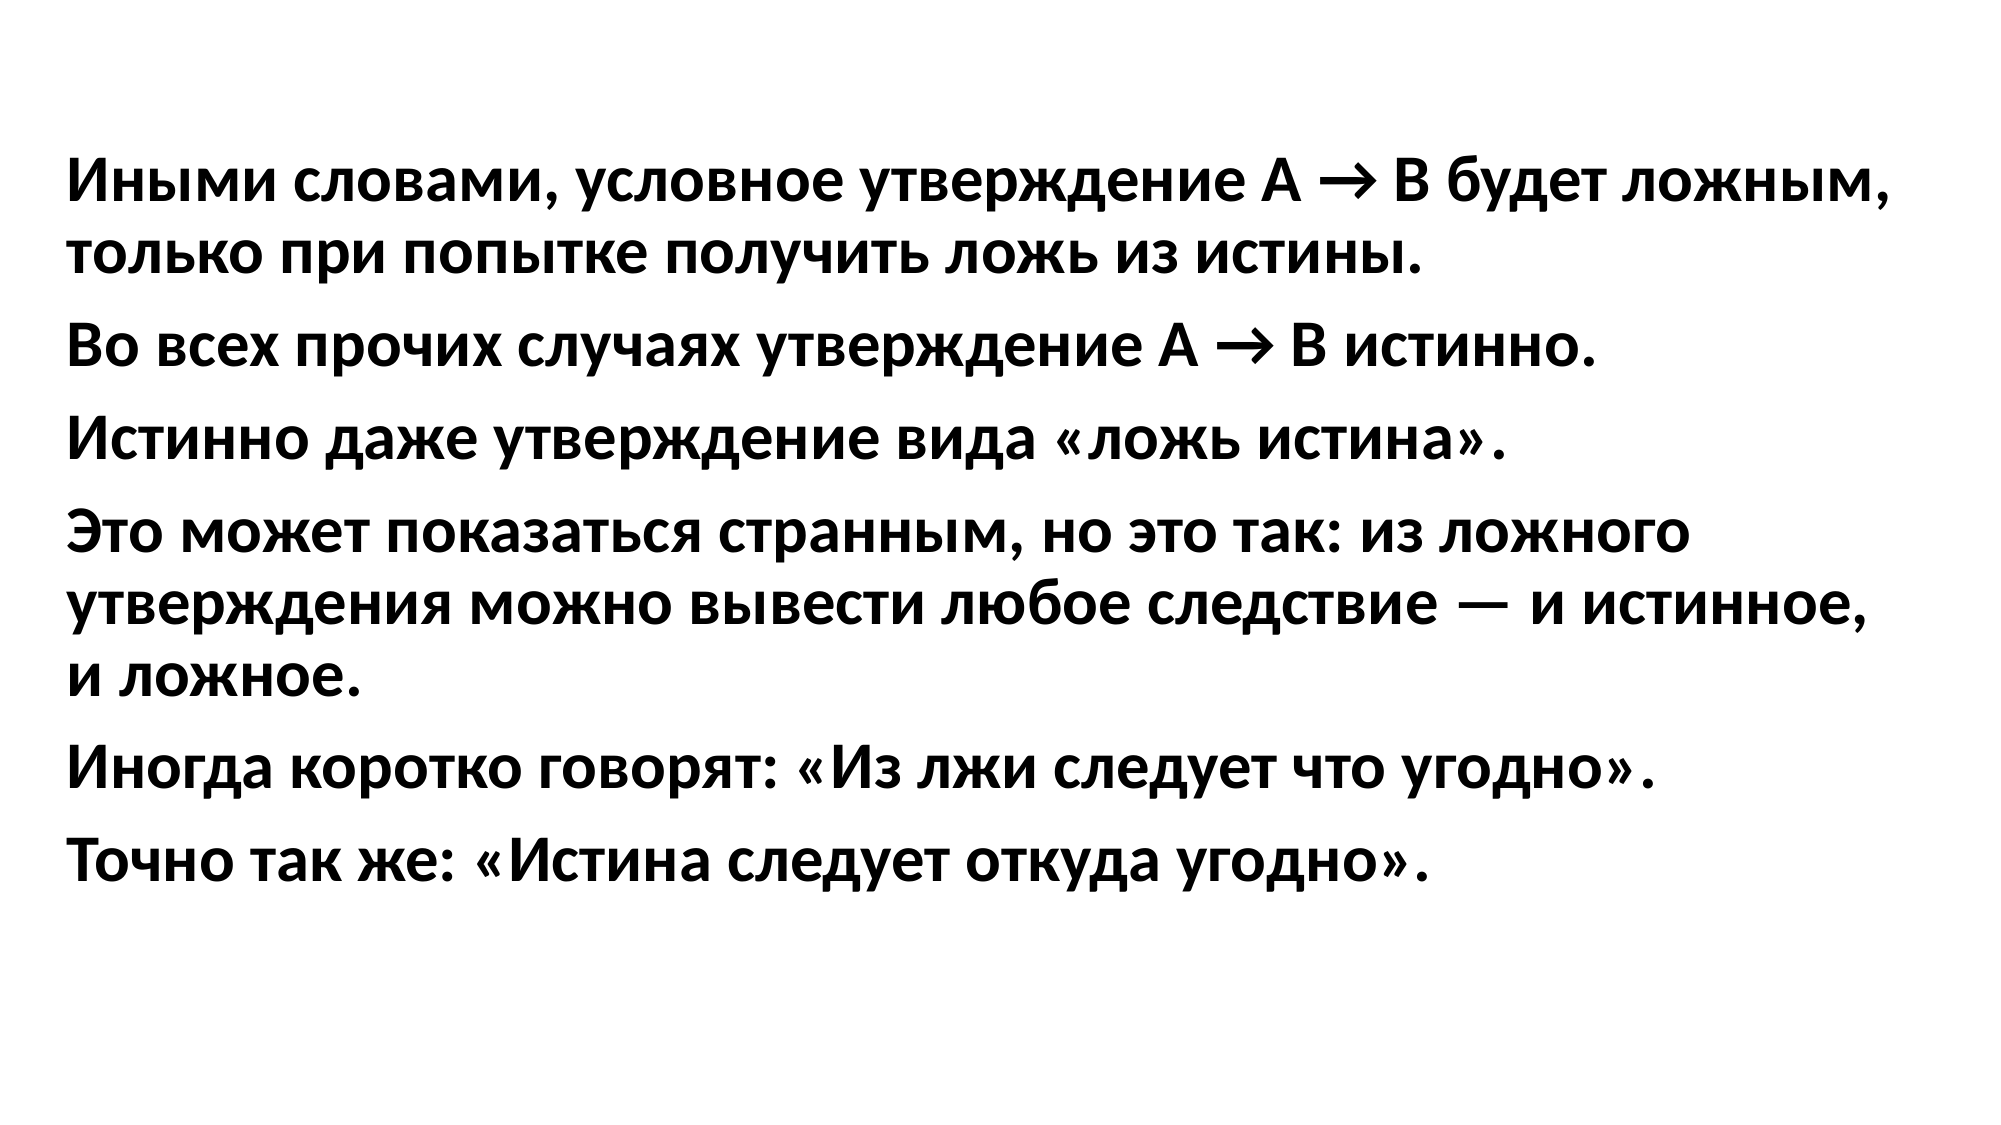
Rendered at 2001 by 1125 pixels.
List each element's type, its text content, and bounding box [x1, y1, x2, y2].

list Иными словами, условное утверждение А → В будет ложным, только при попытке получить ложь из истины. Во всех прочих случаях утверждение А → В истинно. Истинно даже утверждение вида «ложь истина». Это может показаться странным, но это так: из ложного утверждения можно вывести любое следствие — и истинное, и ложное. Иногда коротко говорят: «Из лжи следует что угодно». Точно так же: «Истина следует откуда угодно». [51, 136, 1927, 967]
